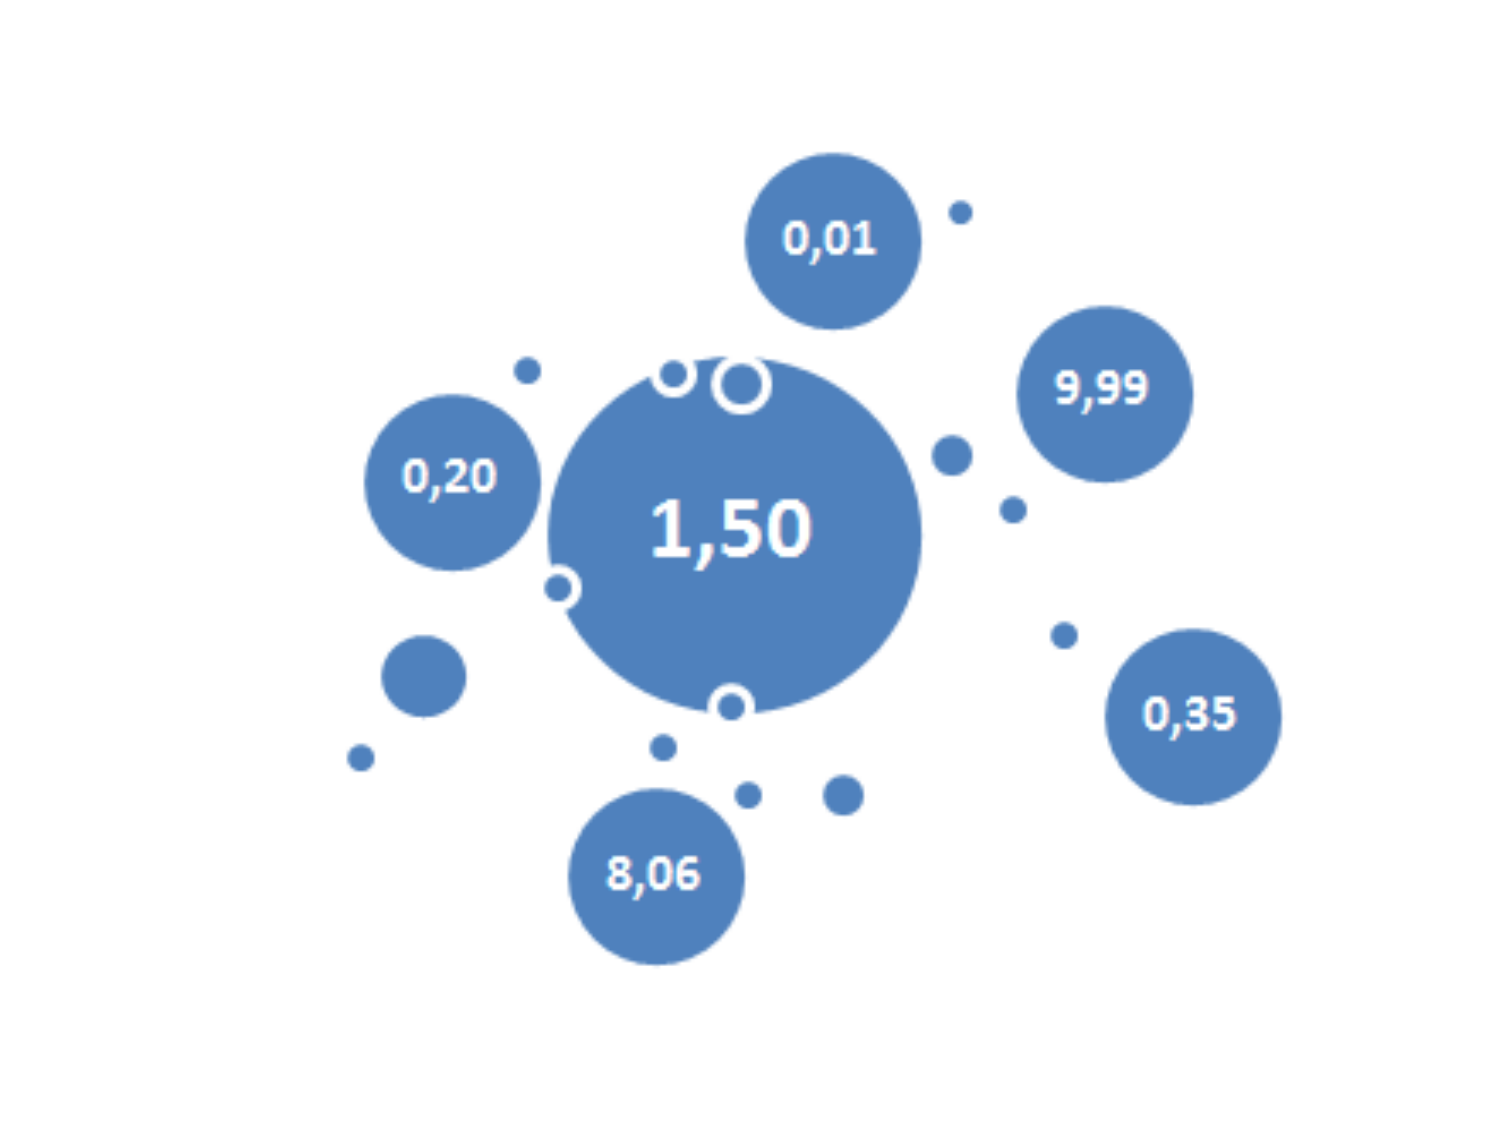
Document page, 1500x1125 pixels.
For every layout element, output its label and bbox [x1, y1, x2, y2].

picture [277, 136, 1439, 1000]
